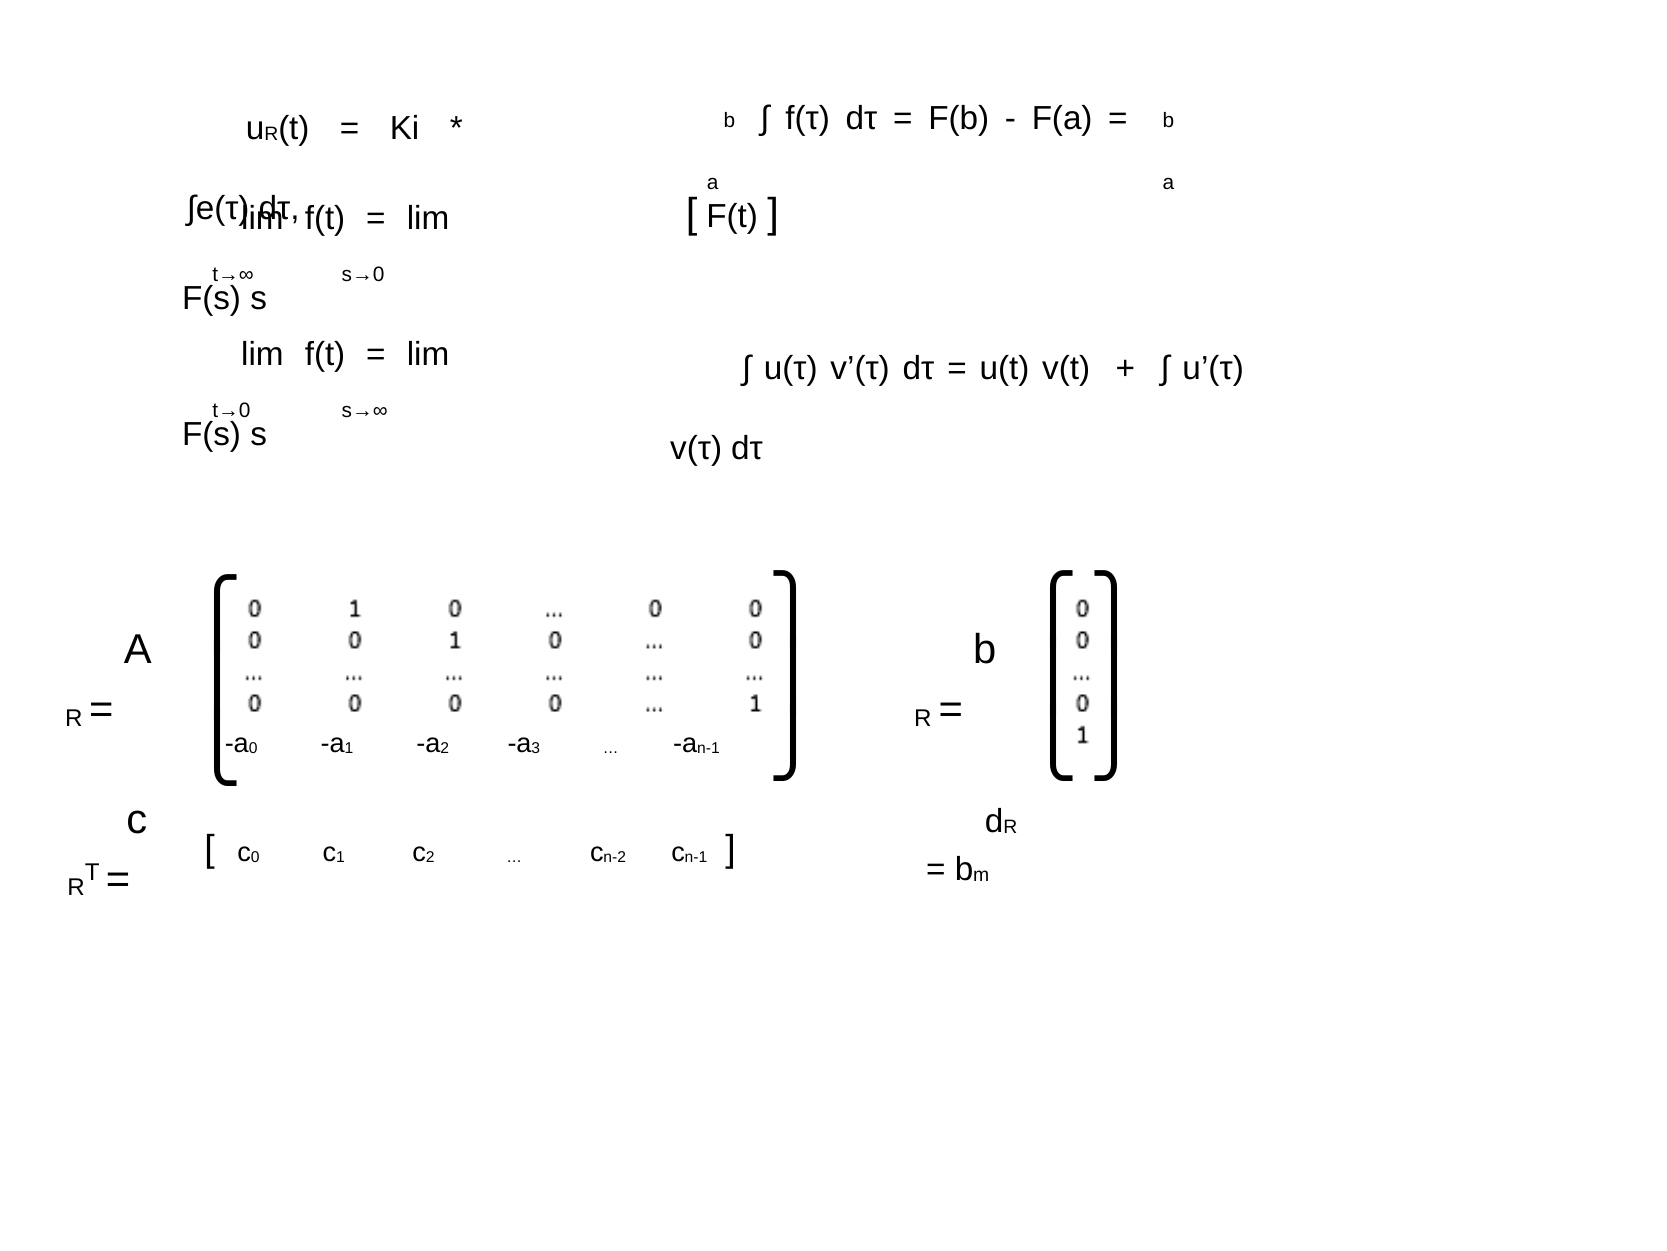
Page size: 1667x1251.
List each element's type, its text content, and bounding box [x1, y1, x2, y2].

text_box b [1154, 93, 1183, 140]
text_box s→∞ [333, 383, 397, 431]
text_box uR(t) = Ki * ∫e(τ) dτ, [178, 97, 472, 194]
text_box ∫ f(τ) dτ = F(b) - F(a) = [ F(t) ] [677, 87, 1137, 205]
text_box dR = bm [917, 806, 1036, 872]
text_box lim f(t) = lim F(s) s [173, 187, 459, 285]
text_box ∫ u(τ) v’(τ) dτ = u(t) v(t) + ∫ u’(τ) v(τ) dτ [661, 337, 1253, 435]
text_box a [1154, 155, 1183, 203]
picture [258, 592, 752, 752]
text_box a [698, 155, 727, 203]
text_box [752, 565, 835, 779]
text_box cRT = [59, 803, 160, 880]
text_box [176, 570, 258, 784]
text_box [ c0 c1 c2 … cn-2 cn-1 ] [204, 814, 807, 869]
text_box AR = [56, 633, 151, 711]
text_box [1012, 565, 1070, 779]
text_box lim f(t) = lim F(s) s [173, 324, 459, 421]
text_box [1073, 565, 1156, 779]
text_box bR = [905, 633, 995, 711]
text_box t→0 [204, 383, 260, 431]
text_box b [715, 93, 744, 140]
text_box s→0 [333, 247, 393, 294]
text_box t→∞ [204, 247, 263, 294]
